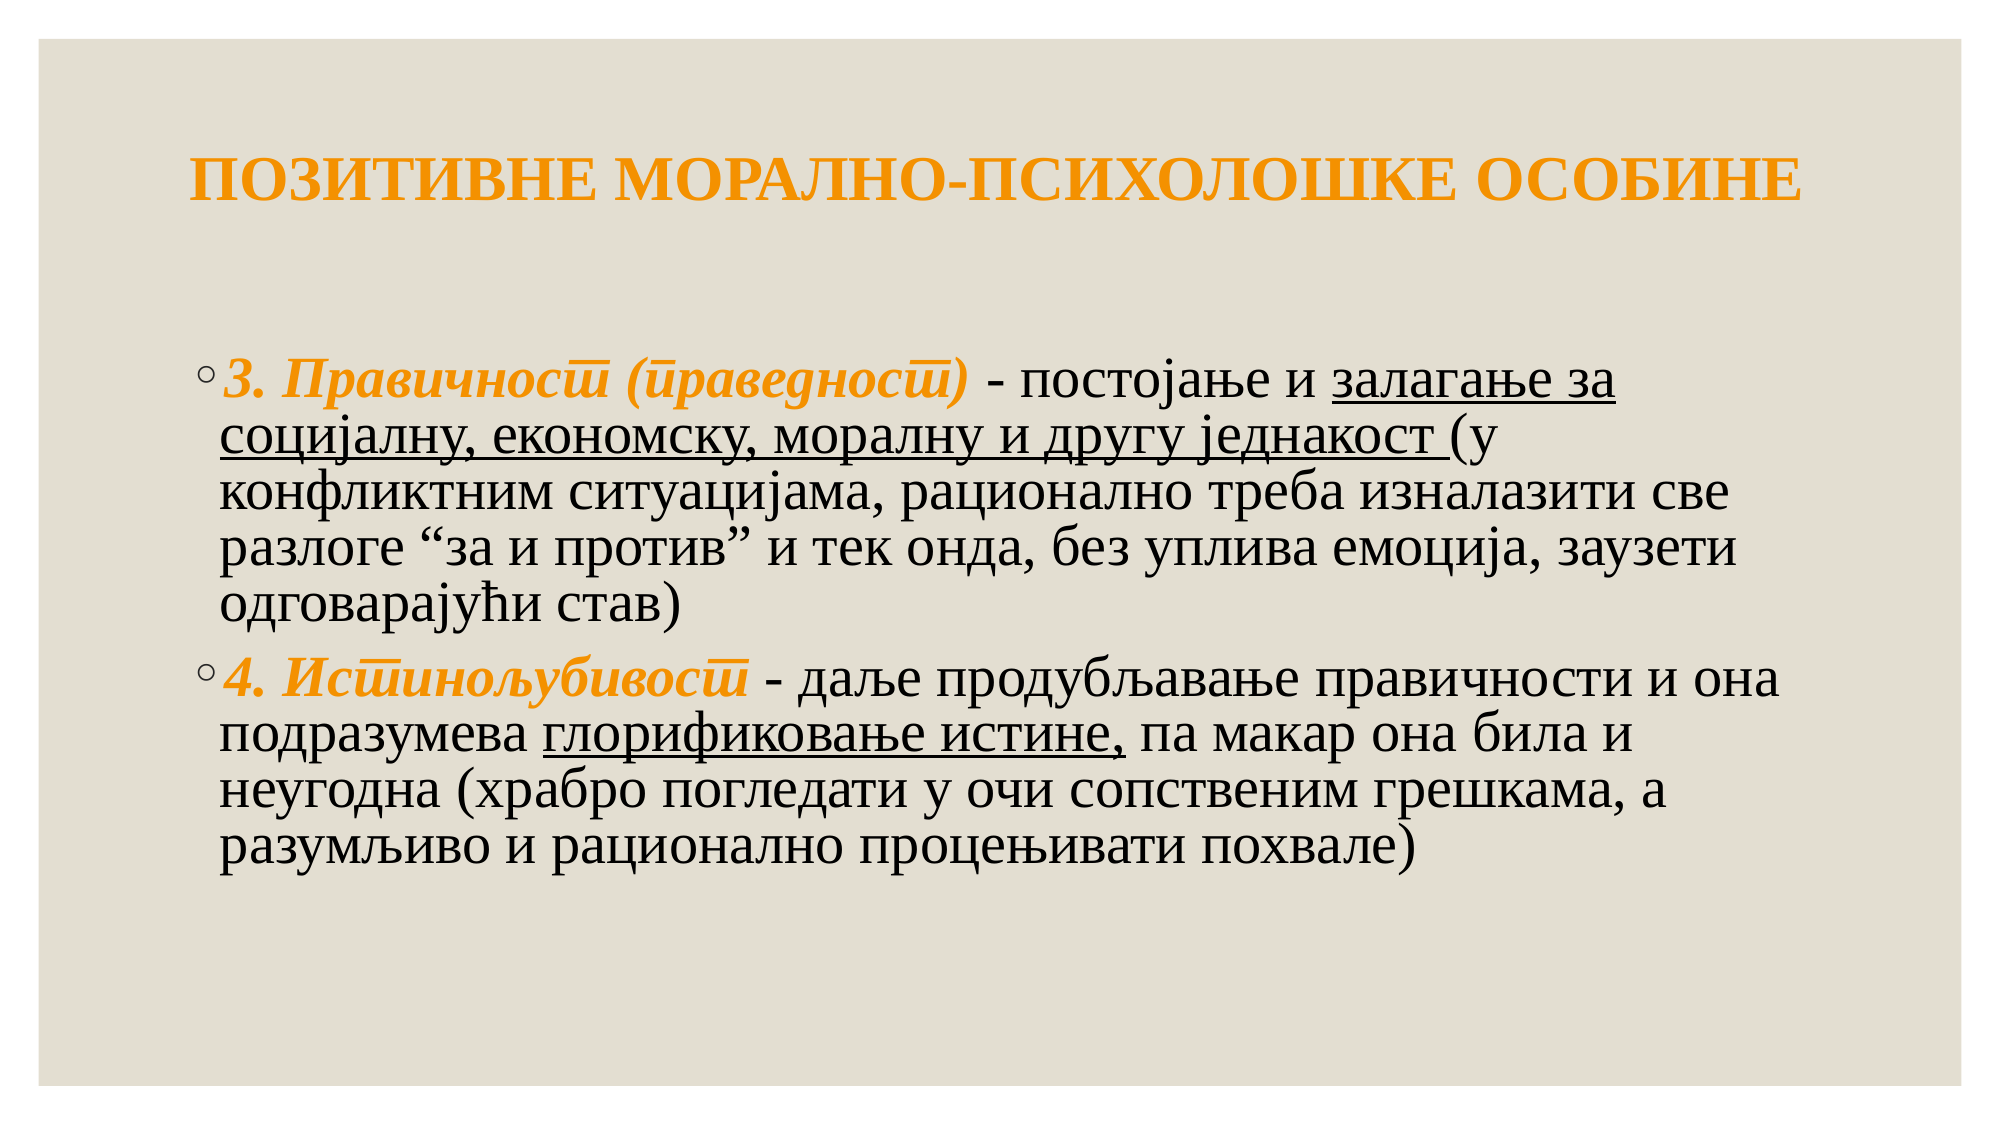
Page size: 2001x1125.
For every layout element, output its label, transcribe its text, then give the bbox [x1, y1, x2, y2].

list 3. Правичност (праведност) - постојање и залагање за социјалну, економску, моралну и другу једнакост (у конфликтним ситуацијама, рационално треба изналазити све разлоге “за и против” и тек онда, без уплива емоција, заузети одговарајући став) 4. Истинољубивост - даље продубљавање правичности и она подразумева глорификовање истине, па макар она била и неугодна (храбро погледати у очи сопственим грешкама, а разумљиво и рационално процењивати похвале) [174, 345, 1825, 990]
title ПОЗИТИВНЕ МОРАЛНО-ПСИХОЛОШКЕ ОСОБИНЕ [174, 105, 1825, 331]
